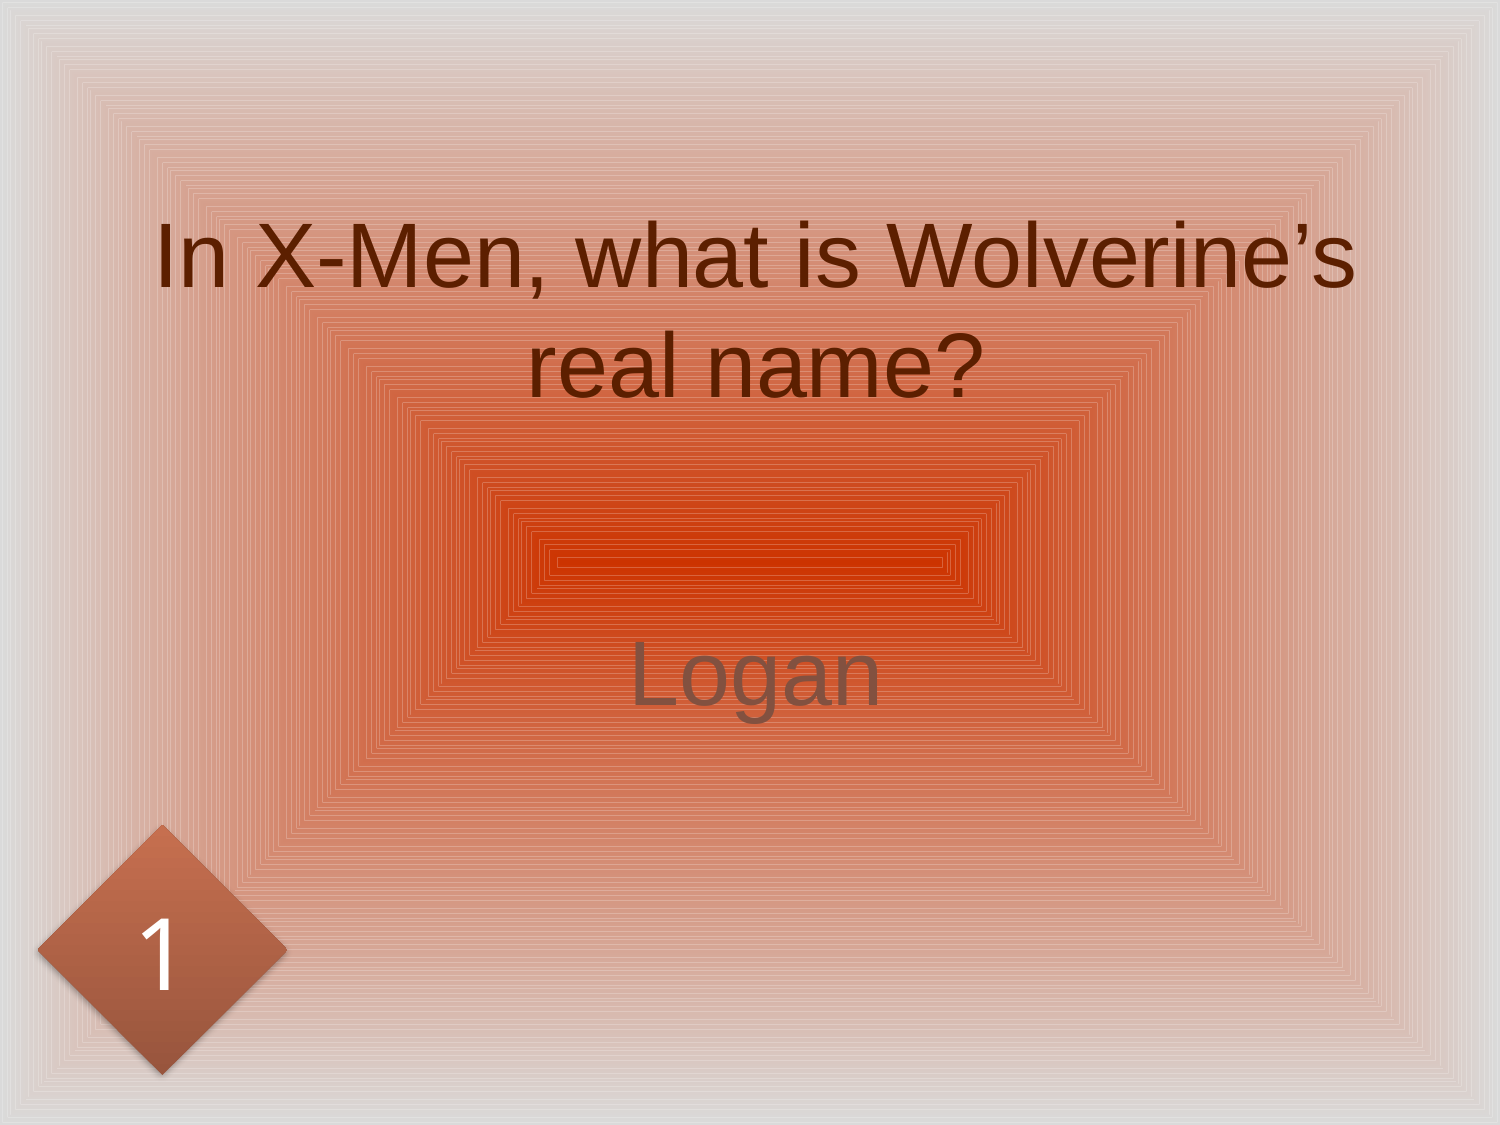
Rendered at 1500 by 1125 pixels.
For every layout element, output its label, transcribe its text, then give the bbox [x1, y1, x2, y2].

title In X-Men, what is Wolverine’s real name? [112, 137, 1401, 476]
text_box 1 [37, 838, 288, 1075]
text_box Logan [112, 500, 1400, 838]
